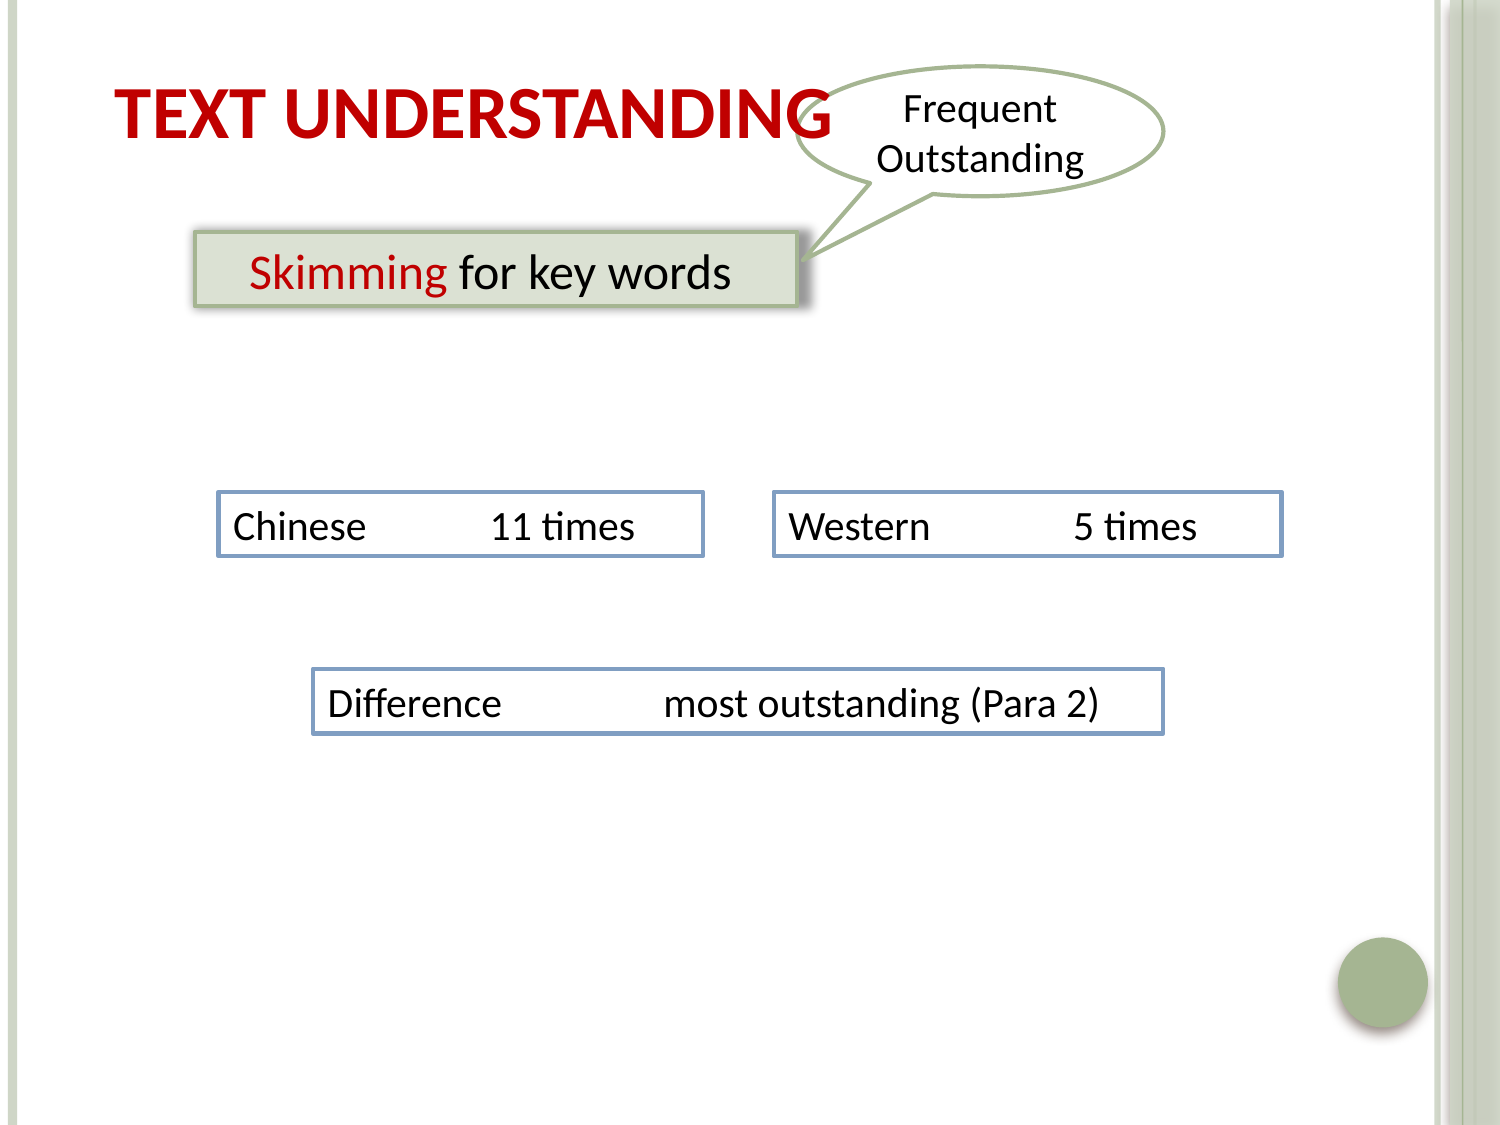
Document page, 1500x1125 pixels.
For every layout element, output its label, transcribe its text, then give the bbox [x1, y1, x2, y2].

text_box Difference most outstanding (Para 2) [311, 667, 1165, 736]
text_box Skimming for key words [193, 230, 799, 308]
text_box Frequent Outstanding [801, 64, 1166, 263]
text_box Western 5 times [772, 490, 1284, 558]
title Text understanding [100, 78, 975, 161]
text_box Chinese 11 times [216, 490, 705, 558]
